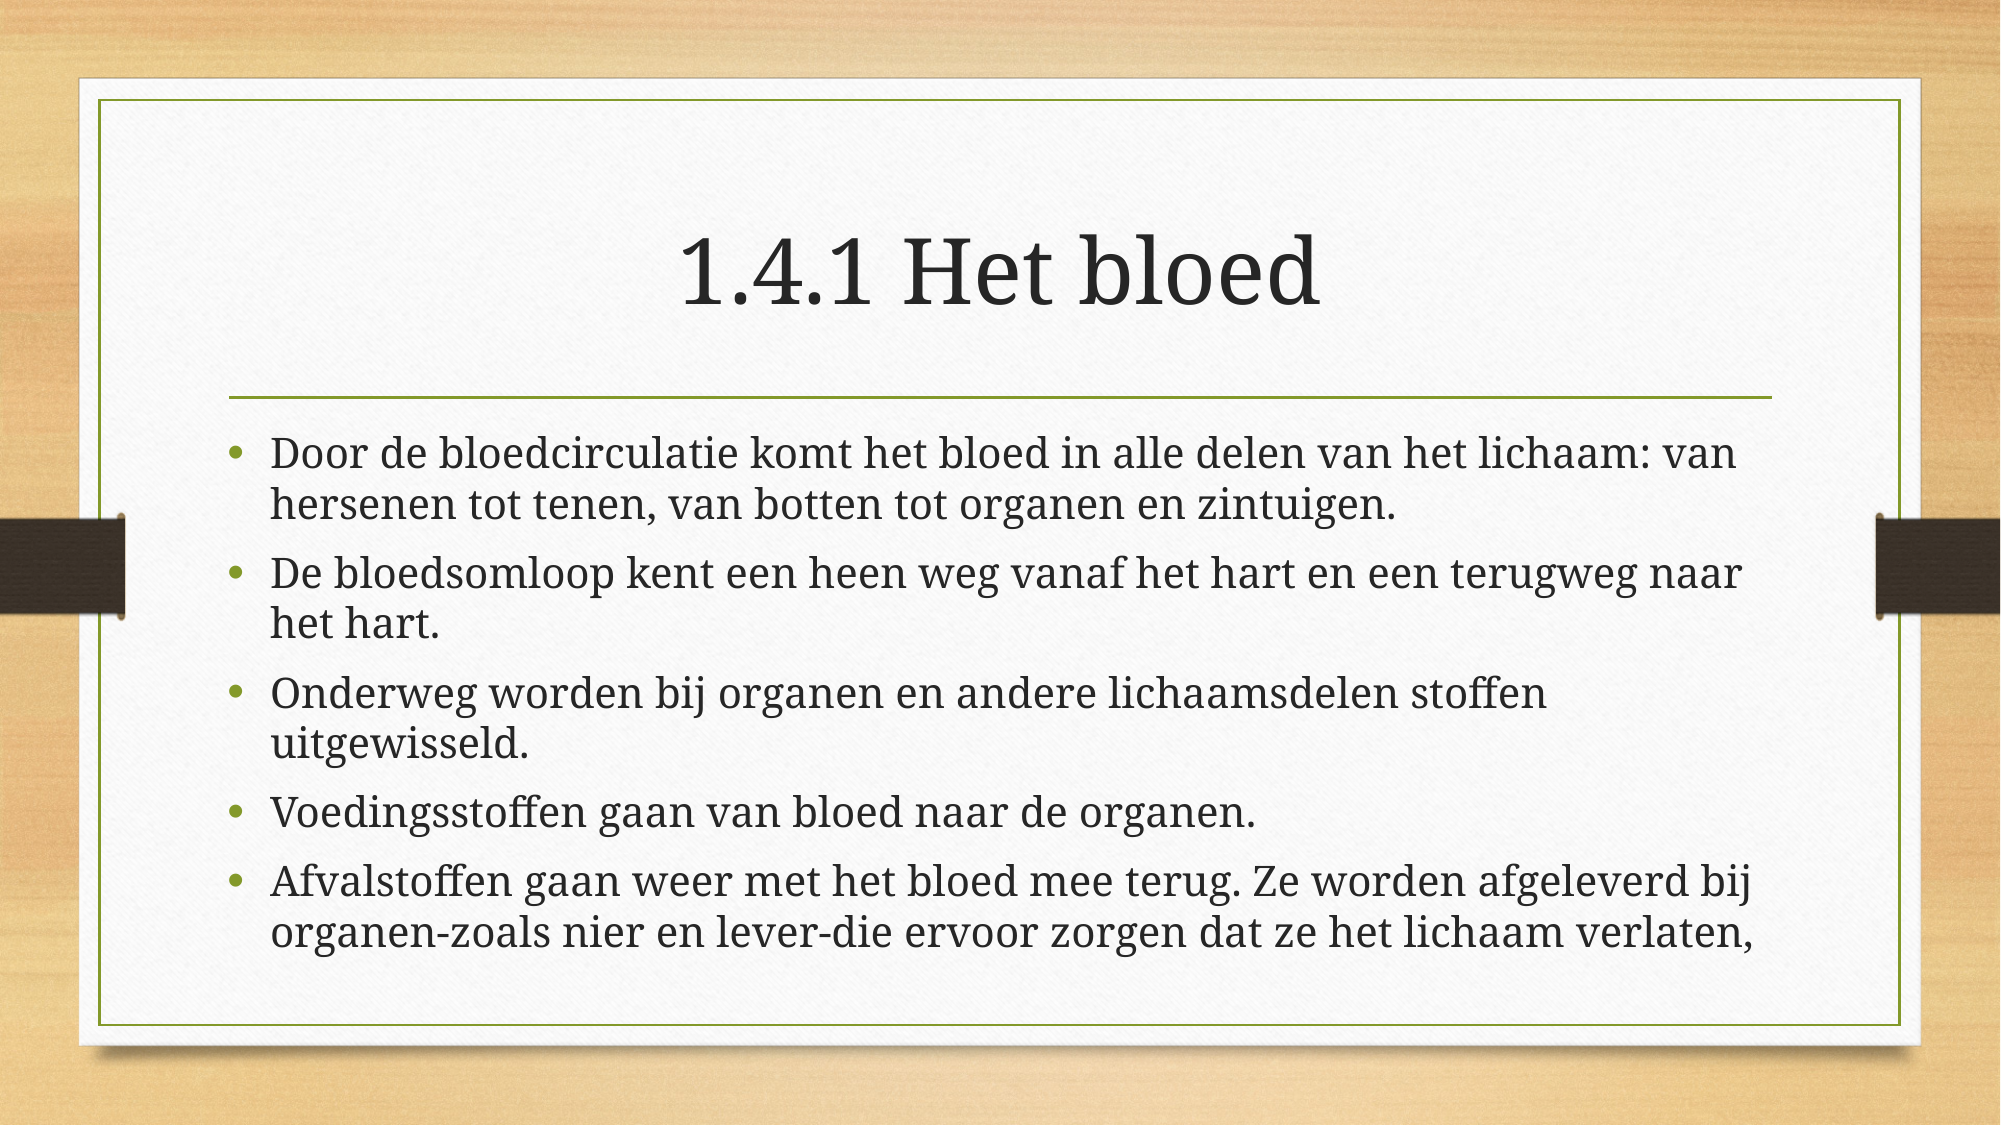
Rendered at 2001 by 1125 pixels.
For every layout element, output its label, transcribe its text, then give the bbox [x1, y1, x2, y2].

title 1.4.1 Het bloed [212, 161, 1788, 375]
list Door de bloedcirculatie komt het bloed in alle delen van het lichaam: van hersenen tot tenen, van botten tot organen en zintuigen. De bloedsomloop kent een heen weg vanaf het hart en een terugweg naar het hart. Onderweg worden bij organen en andere lichaamsdelen stoffen uitgewisseld. Voedingsstoffen gaan van bloed naar de organen. Afvalstoffen gaan weer met het bloed mee terug. Ze worden afgeleverd bij organen-zoals nier en lever-die ervoor zorgen dat ze het lichaam verlaten, [212, 419, 1788, 964]
picture [0, 0, 2001, 1125]
